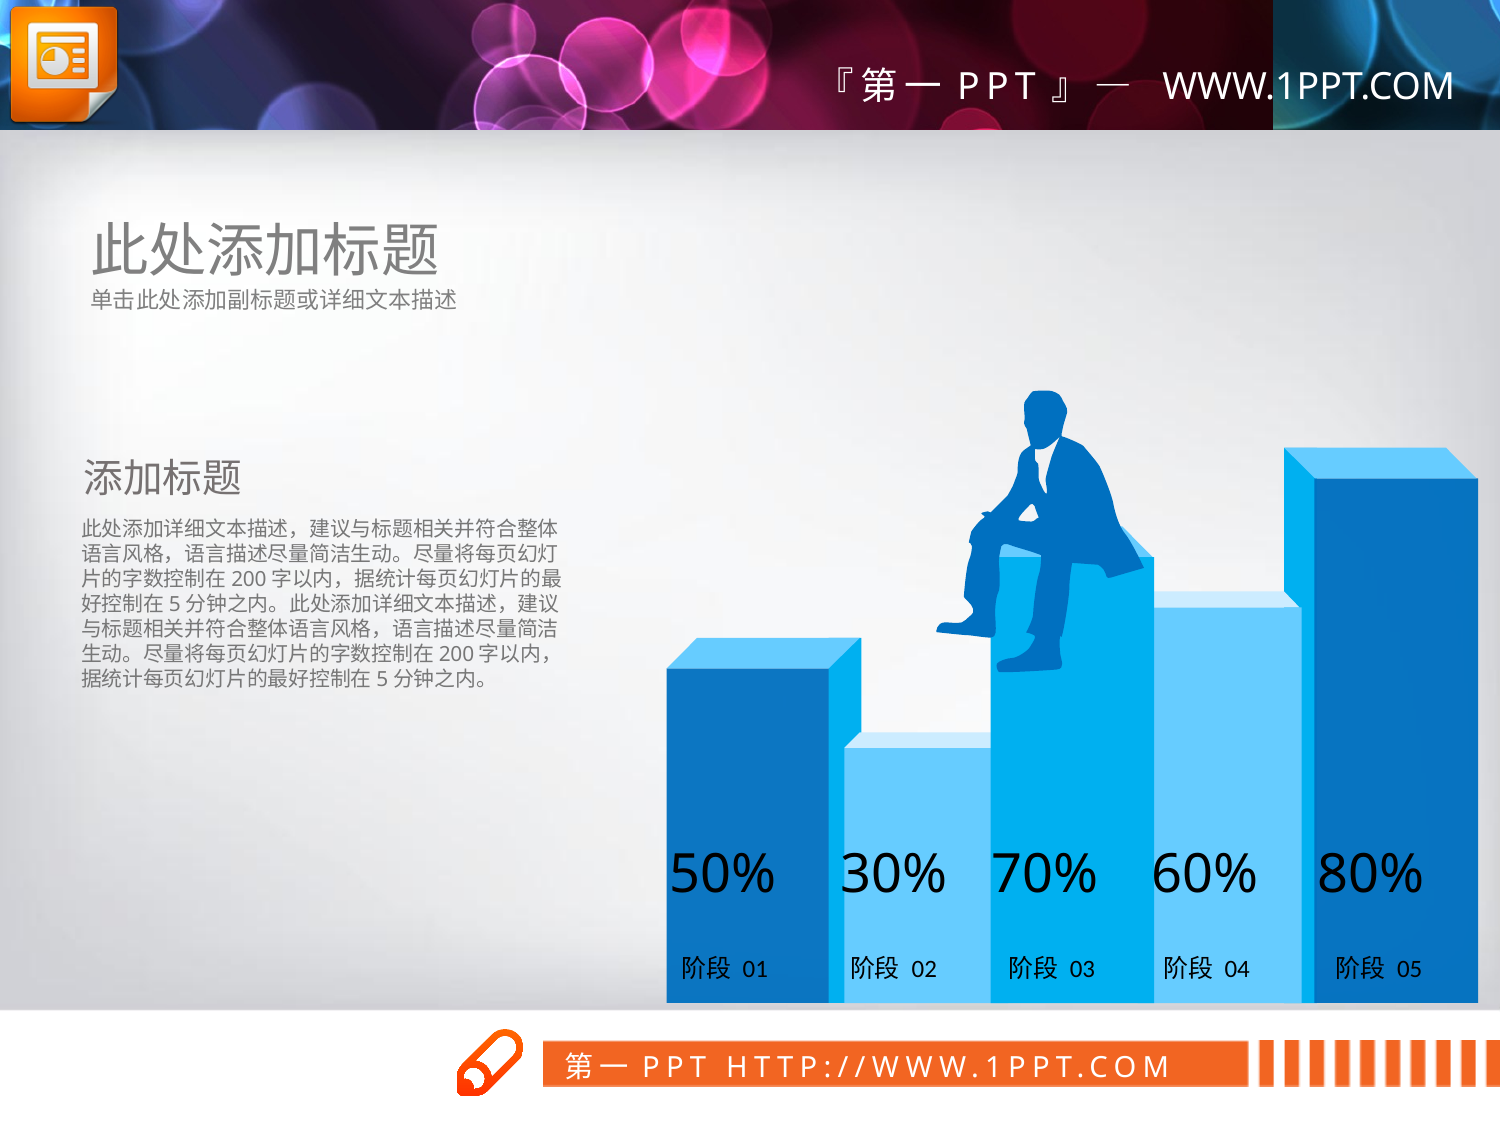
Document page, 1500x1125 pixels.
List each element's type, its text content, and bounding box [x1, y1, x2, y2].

text_box 此处添加详细文本描述，建议与标题相关并符合整体语言风格，语言描述尽量简洁生动。尽量将每页幻灯片的字数控制在200字以内，据统计每页幻灯片的最好控制在5分钟之内。此处添加详细文本描述，建议与标题相关并符合整体语言风格，语言描述尽量简洁生动。尽量将每页幻灯片的字数控制在200字以内，据统计每页幻灯片的最好控制在5分钟之内。 [76, 511, 582, 696]
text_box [935, 390, 1155, 1004]
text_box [1160, 591, 1302, 1004]
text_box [1283, 447, 1479, 1004]
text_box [844, 732, 930, 1004]
text_box 添加标题 [46, 447, 279, 507]
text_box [666, 637, 862, 1004]
text_box 此处添加标题 [74, 217, 1425, 278]
picture [543, 1040, 1500, 1087]
text_box 单击此处添加副标题或详细文本描述 [74, 278, 1425, 329]
picture [0, 0, 1500, 1012]
